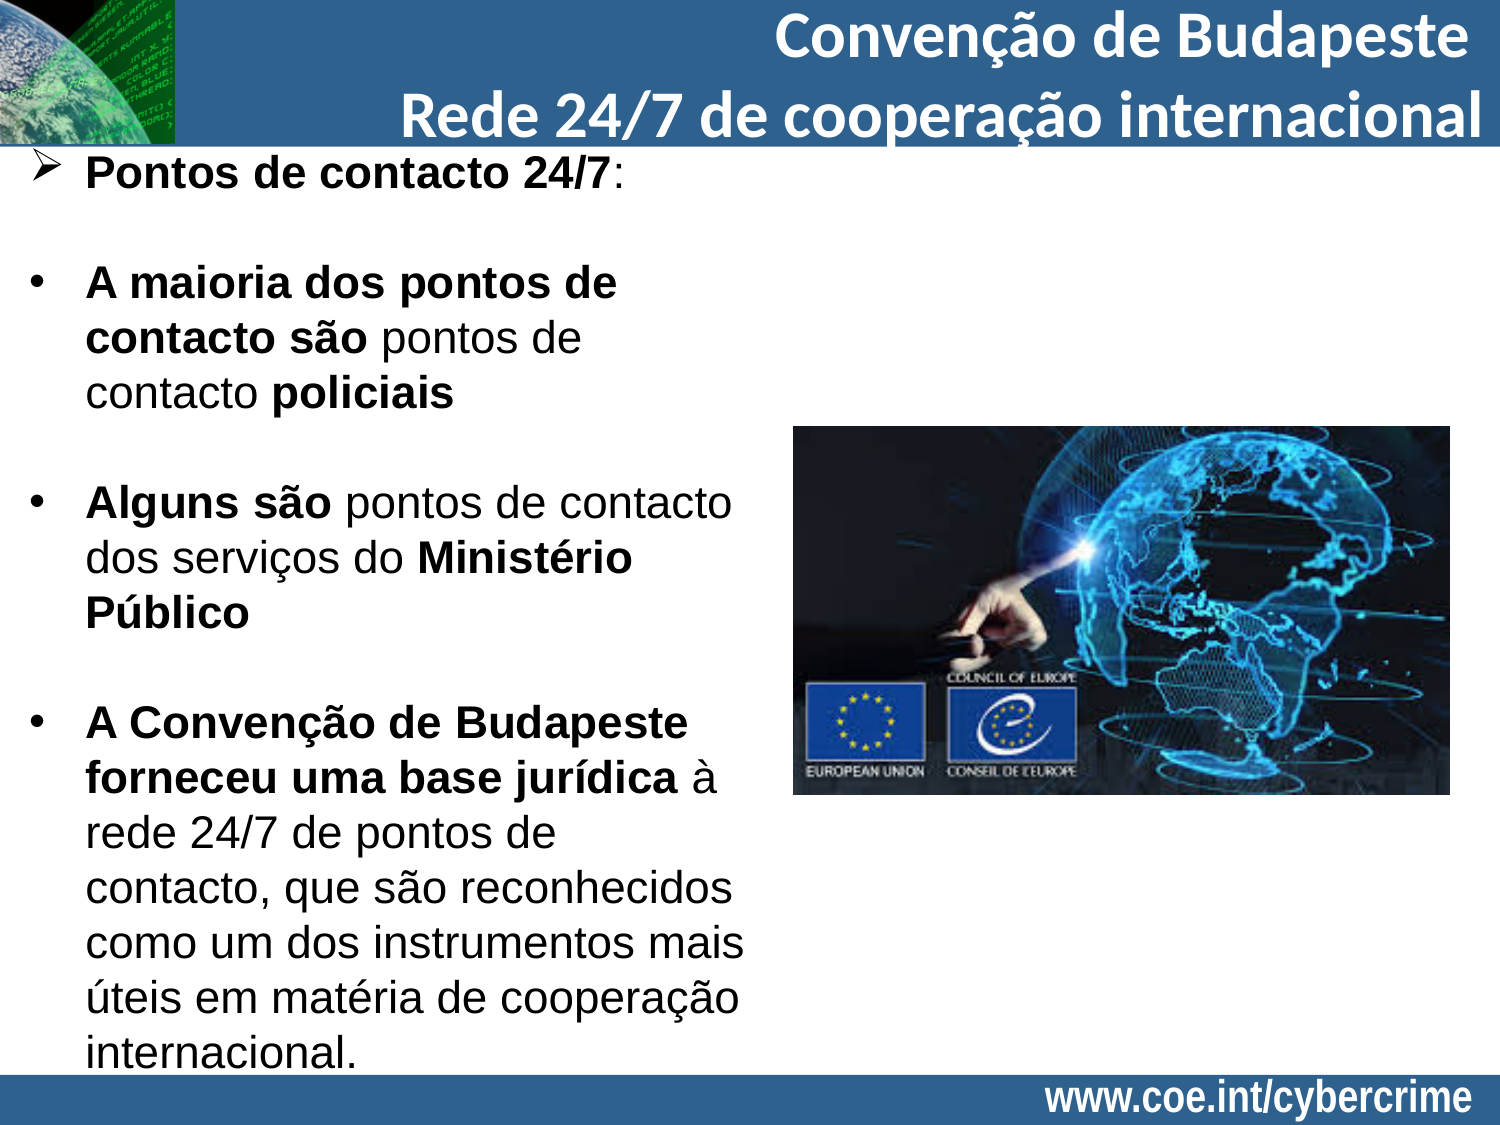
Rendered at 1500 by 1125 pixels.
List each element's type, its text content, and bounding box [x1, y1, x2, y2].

text_box [0, 1073, 1030, 1125]
picture [0, 0, 175, 144]
picture [792, 426, 1451, 795]
text_box Convenção de Budapeste Rede 24/7 de cooperação internacional [179, 0, 1500, 149]
text_box www.coe.int/cybercrime [1030, 1059, 1500, 1125]
text_box Pontos de contacto 24/7: A maioria dos pontos de contacto são pontos de contacto policiais Alguns são pontos de contacto dos serviços do Ministério Público A Convenção de Budapeste forneceu uma base jurídica à rede 24/7 de pontos de contacto, que são reconhecidos como um dos instrumentos mais úteis em matéria de cooperação internacional. [14, 135, 765, 1086]
